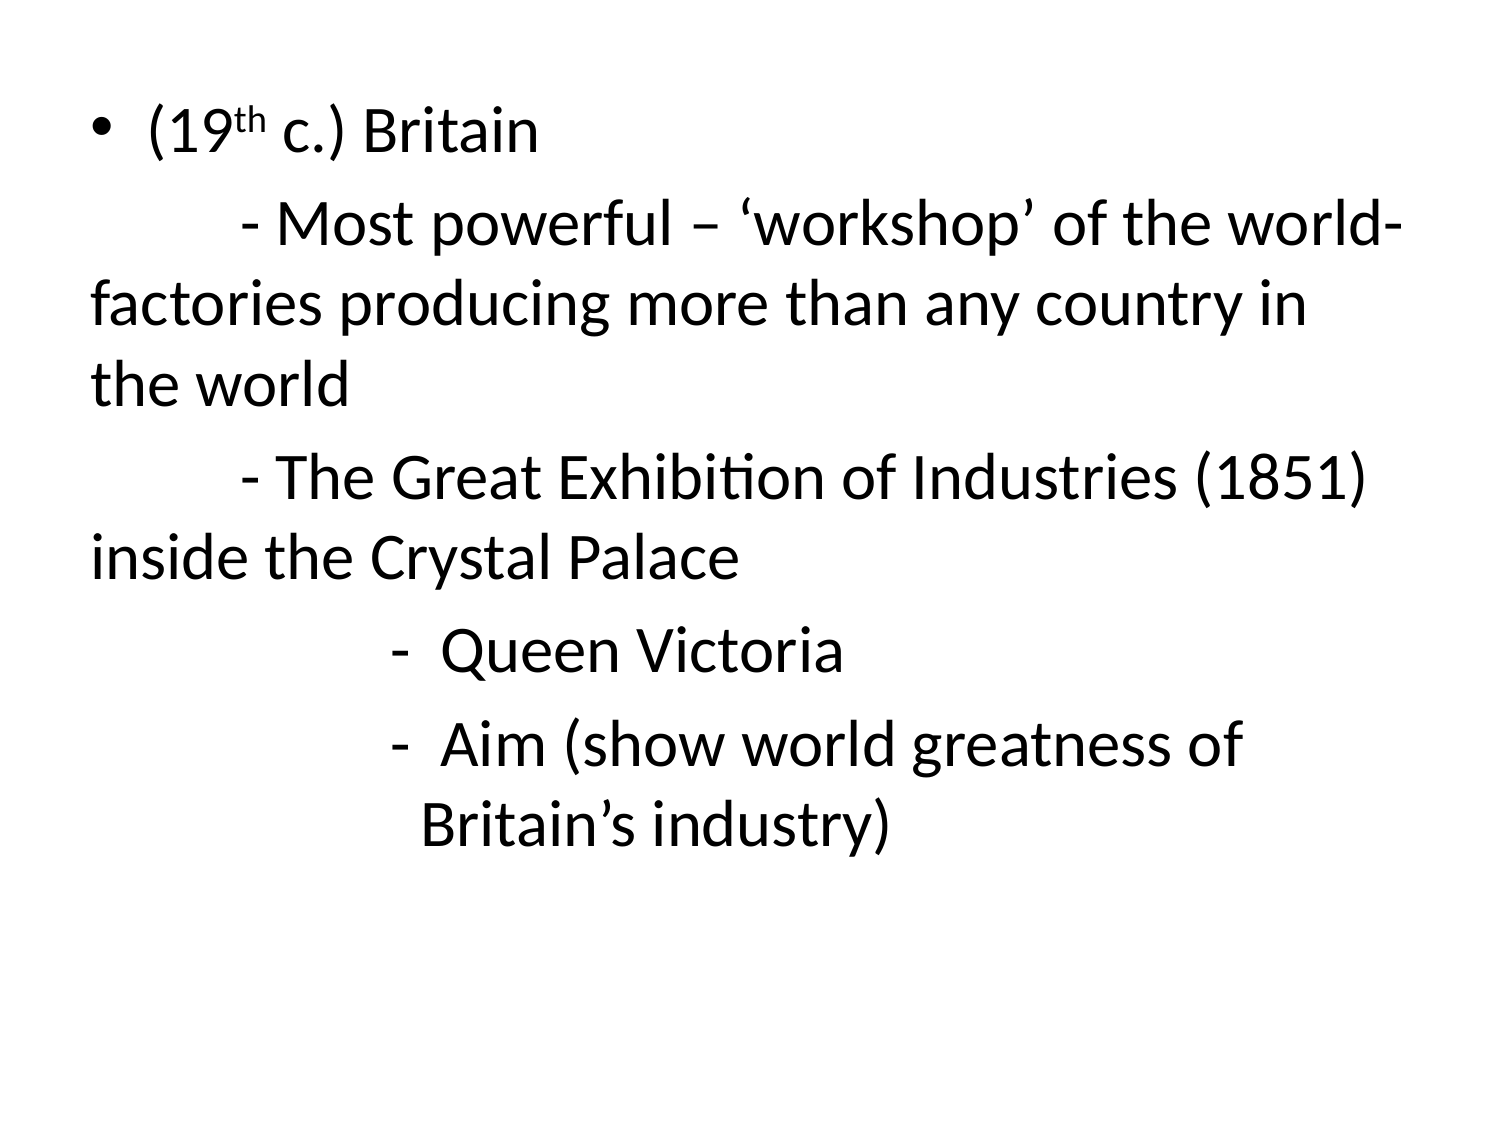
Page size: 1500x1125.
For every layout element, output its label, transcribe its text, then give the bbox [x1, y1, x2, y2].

list (19th c.) Britain - Most powerful – ‘workshop’ of the world- factories producing more than any country in the world - The Great Exhibition of Industries (1851) inside the Crystal Palace - Queen Victoria - Aim (show world greatness of Britain’s industry) [75, 78, 1425, 1005]
